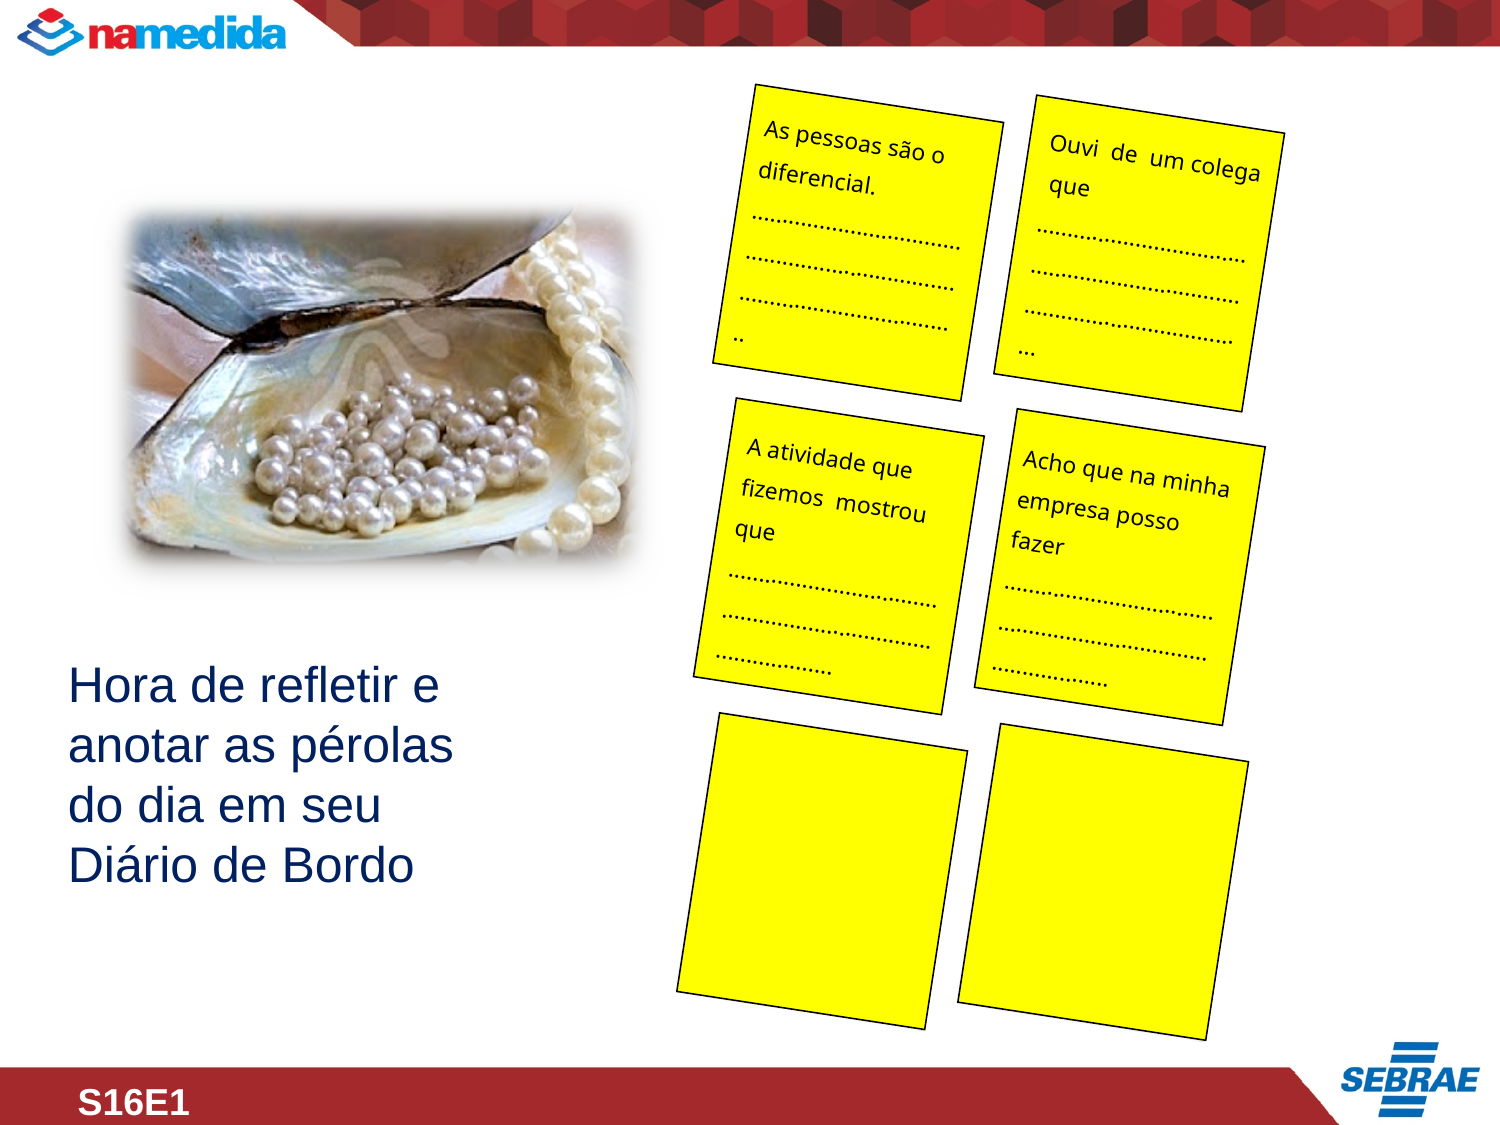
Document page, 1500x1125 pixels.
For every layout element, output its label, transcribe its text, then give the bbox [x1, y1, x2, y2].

picture [0, 0, 1500, 1125]
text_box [696, 101, 1265, 1024]
text_box S16E1 [63, 1070, 227, 1125]
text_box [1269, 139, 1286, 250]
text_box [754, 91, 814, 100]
text_box Hora de refletir e anotar as pérolas do dia em seu Diário de Bordo [53, 645, 538, 900]
